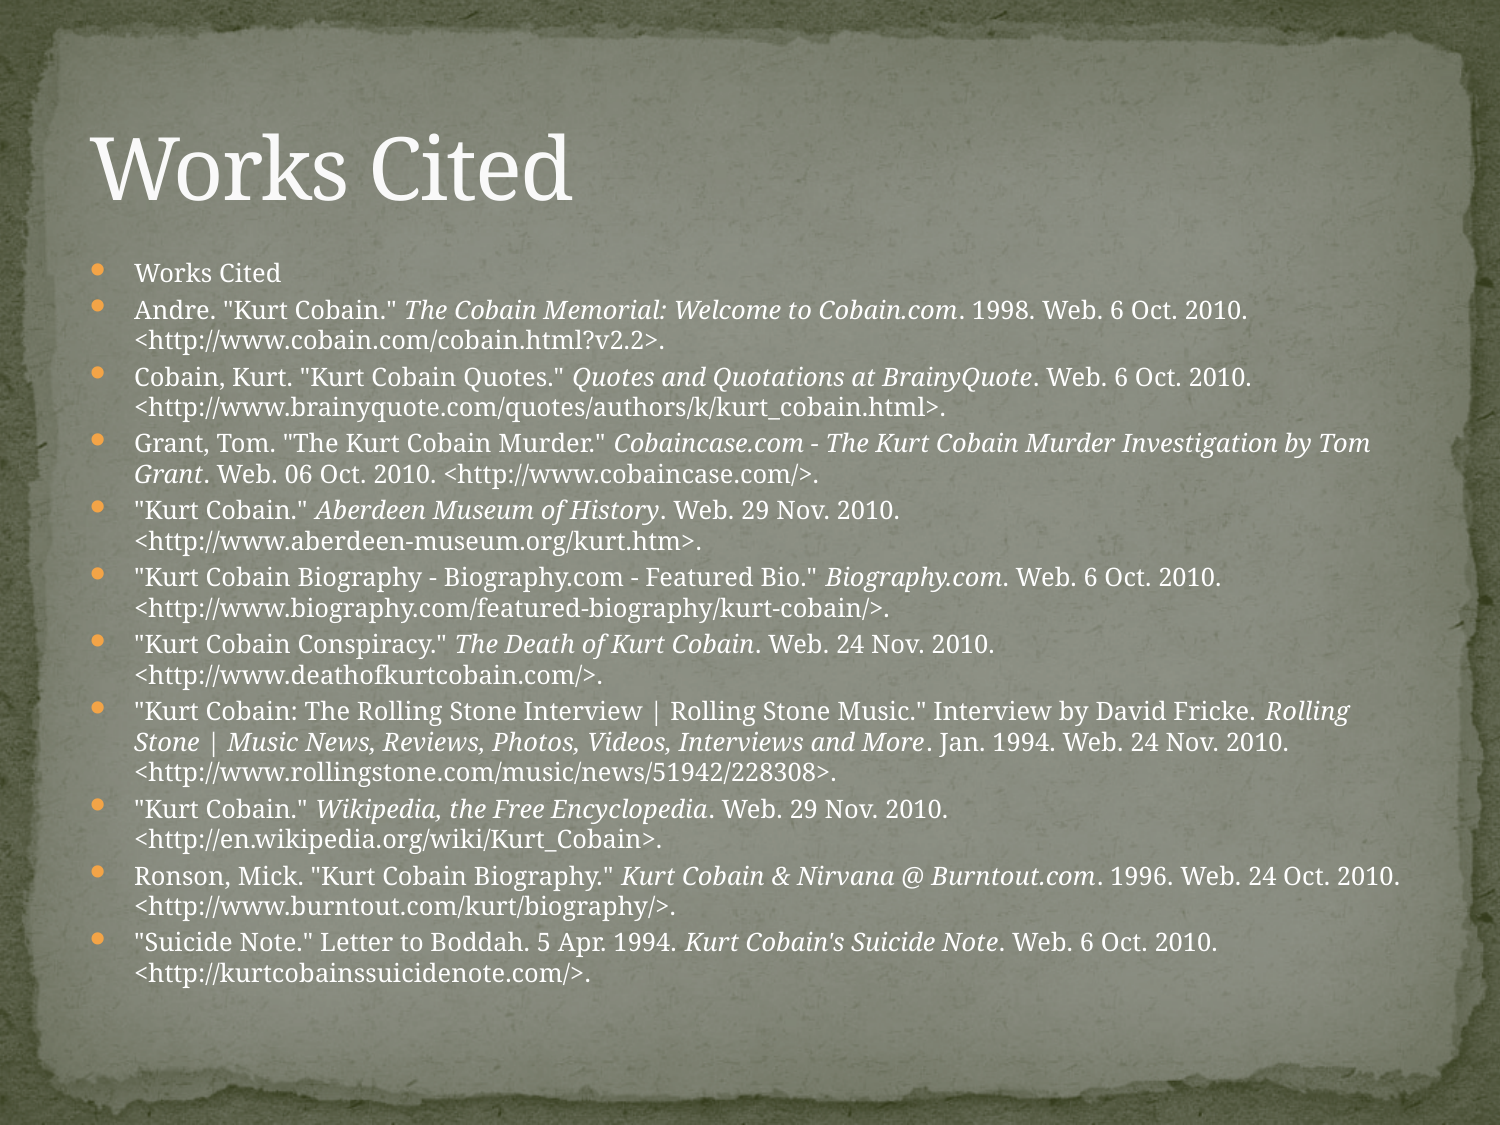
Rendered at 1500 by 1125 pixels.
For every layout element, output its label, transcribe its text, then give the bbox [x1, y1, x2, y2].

title Works Cited [74, 24, 1425, 225]
list Works Cited Andre. "Kurt Cobain." The Cobain Memorial: Welcome to Cobain.com. 1998. Web. 6 Oct. 2010. <http://www.cobain.com/cobain.html?v2.2>. Cobain, Kurt. "Kurt Cobain Quotes." Quotes and Quotations at BrainyQuote. Web. 6 Oct. 2010. <http://www.brainyquote.com/quotes/authors/k/kurt_cobain.html>. Grant, Tom. "The Kurt Cobain Murder." Cobaincase.com - The Kurt Cobain Murder Investigation by Tom Grant. Web. 06 Oct. 2010. <http://www.cobaincase.com/>. "Kurt Cobain." Aberdeen Museum of History. Web. 29 Nov. 2010. <http://www.aberdeen-museum.org/kurt.htm>. "Kurt Cobain Biography - Biography.com - Featured Bio." Biography.com. Web. 6 Oct. 2010. <http://www.biography.com/featured-biography/kurt-cobain/>. "Kurt Cobain Conspiracy." The Death of Kurt Cobain. Web. 24 Nov. 2010. <http://www.deathofkurtcobain.com/>. "Kurt Cobain: The Rolling Stone Interview | Rolling Stone Music." Interview by David Fricke. Rolling Stone | Music News, Reviews, Photos, Videos, Interviews and More. Jan. 1994. Web. 24 Nov. 2010. <http://www.rollingstone.com/music/news/51942/228308>. "Kurt Cobain." Wikipedia, the Free Encyclopedia. Web. 29 Nov. 2010. <http://en.wikipedia.org/wiki/Kurt_Cobain>. Ronson, Mick. "Kurt Cobain Biography." Kurt Cobain & Nirvana @ Burntout.com. 1996. Web. 24 Oct. 2010. <http://www.burntout.com/kurt/biography/>. "Suicide Note." Letter to Boddah. 5 Apr. 1994. Kurt Cobain's Suicide Note. Web. 6 Oct. 2010. <http://kurtcobainssuicidenote.com/>. [75, 249, 1425, 1000]
